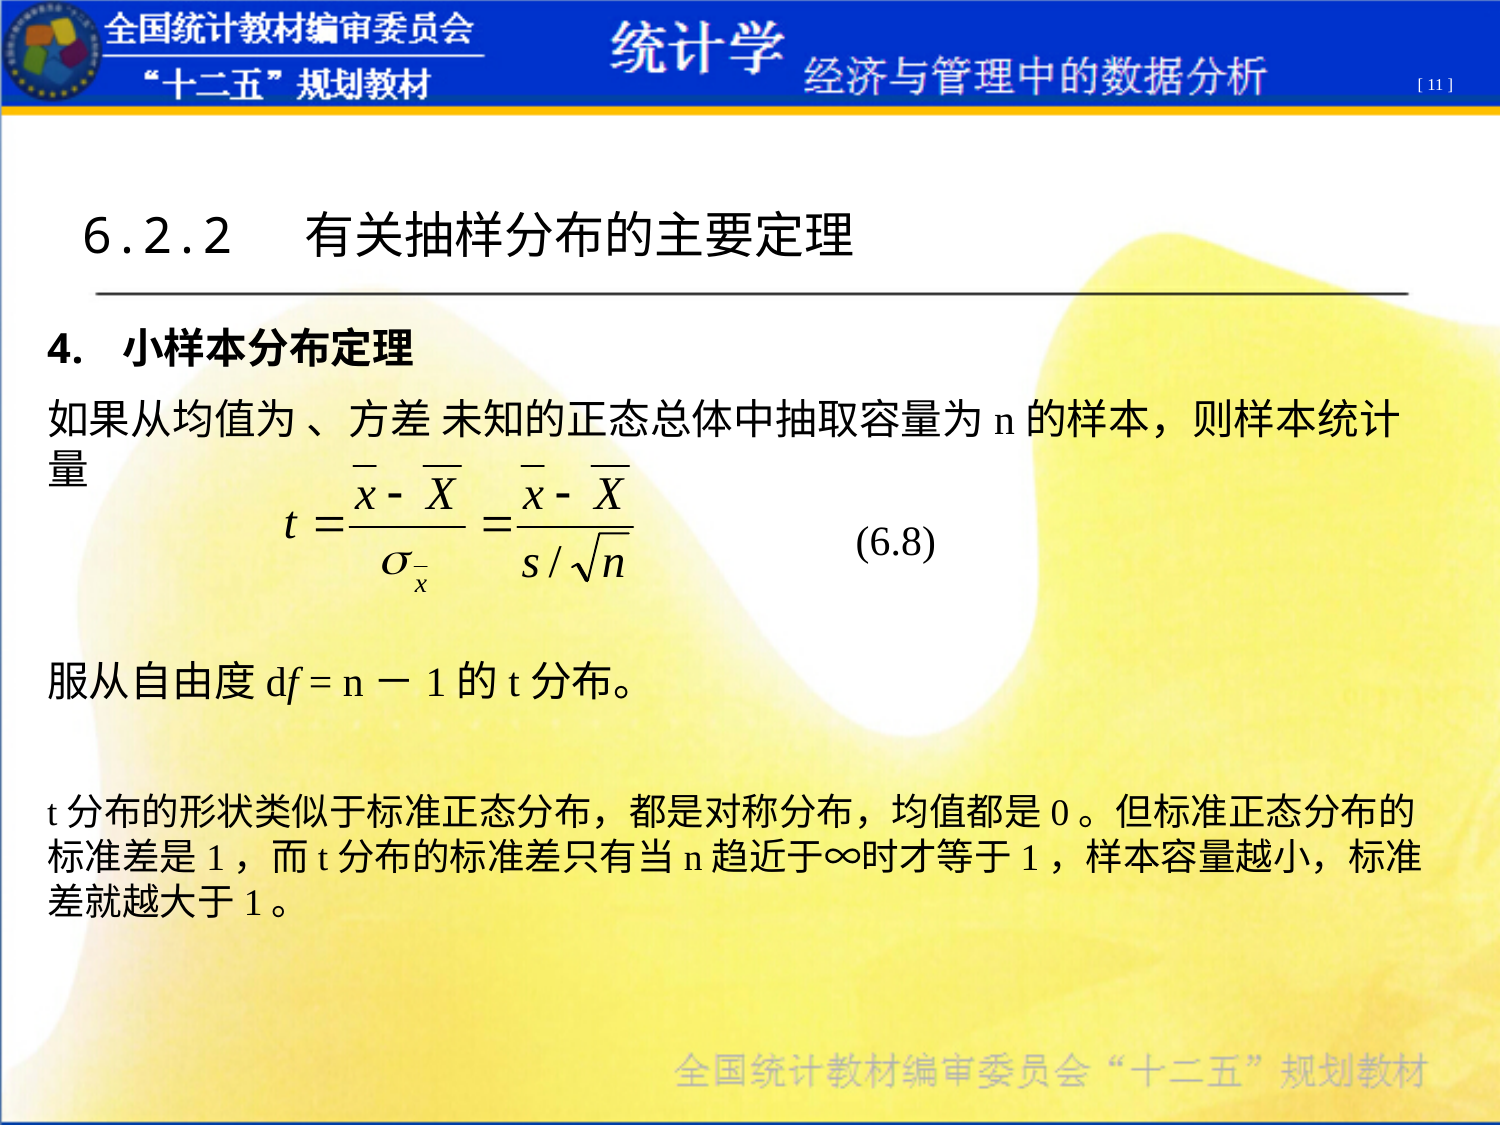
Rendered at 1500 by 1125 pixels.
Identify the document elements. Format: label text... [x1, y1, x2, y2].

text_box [277, 455, 644, 602]
picture [0, 1, 1500, 1125]
text_box 6.2.2 有关抽样分布的主要定理 [68, 196, 1450, 271]
text_box 小样本分布定理 如果从均值为 、方差 未知的正态总体中抽取容量为n的样本，则样本统计量 (6.8) 服从自由度df = n－1的t分布。 t分布的形状类似于标准正态分布，都是对称分布，均值都是0。但标准正态分布的标准差是1，而t分布的标准差只有当n趋近于∞时才等于1，样本容量越小，标准差就越大于1。 [32, 314, 1451, 931]
text_box [ 11 ] [1364, 66, 1468, 142]
